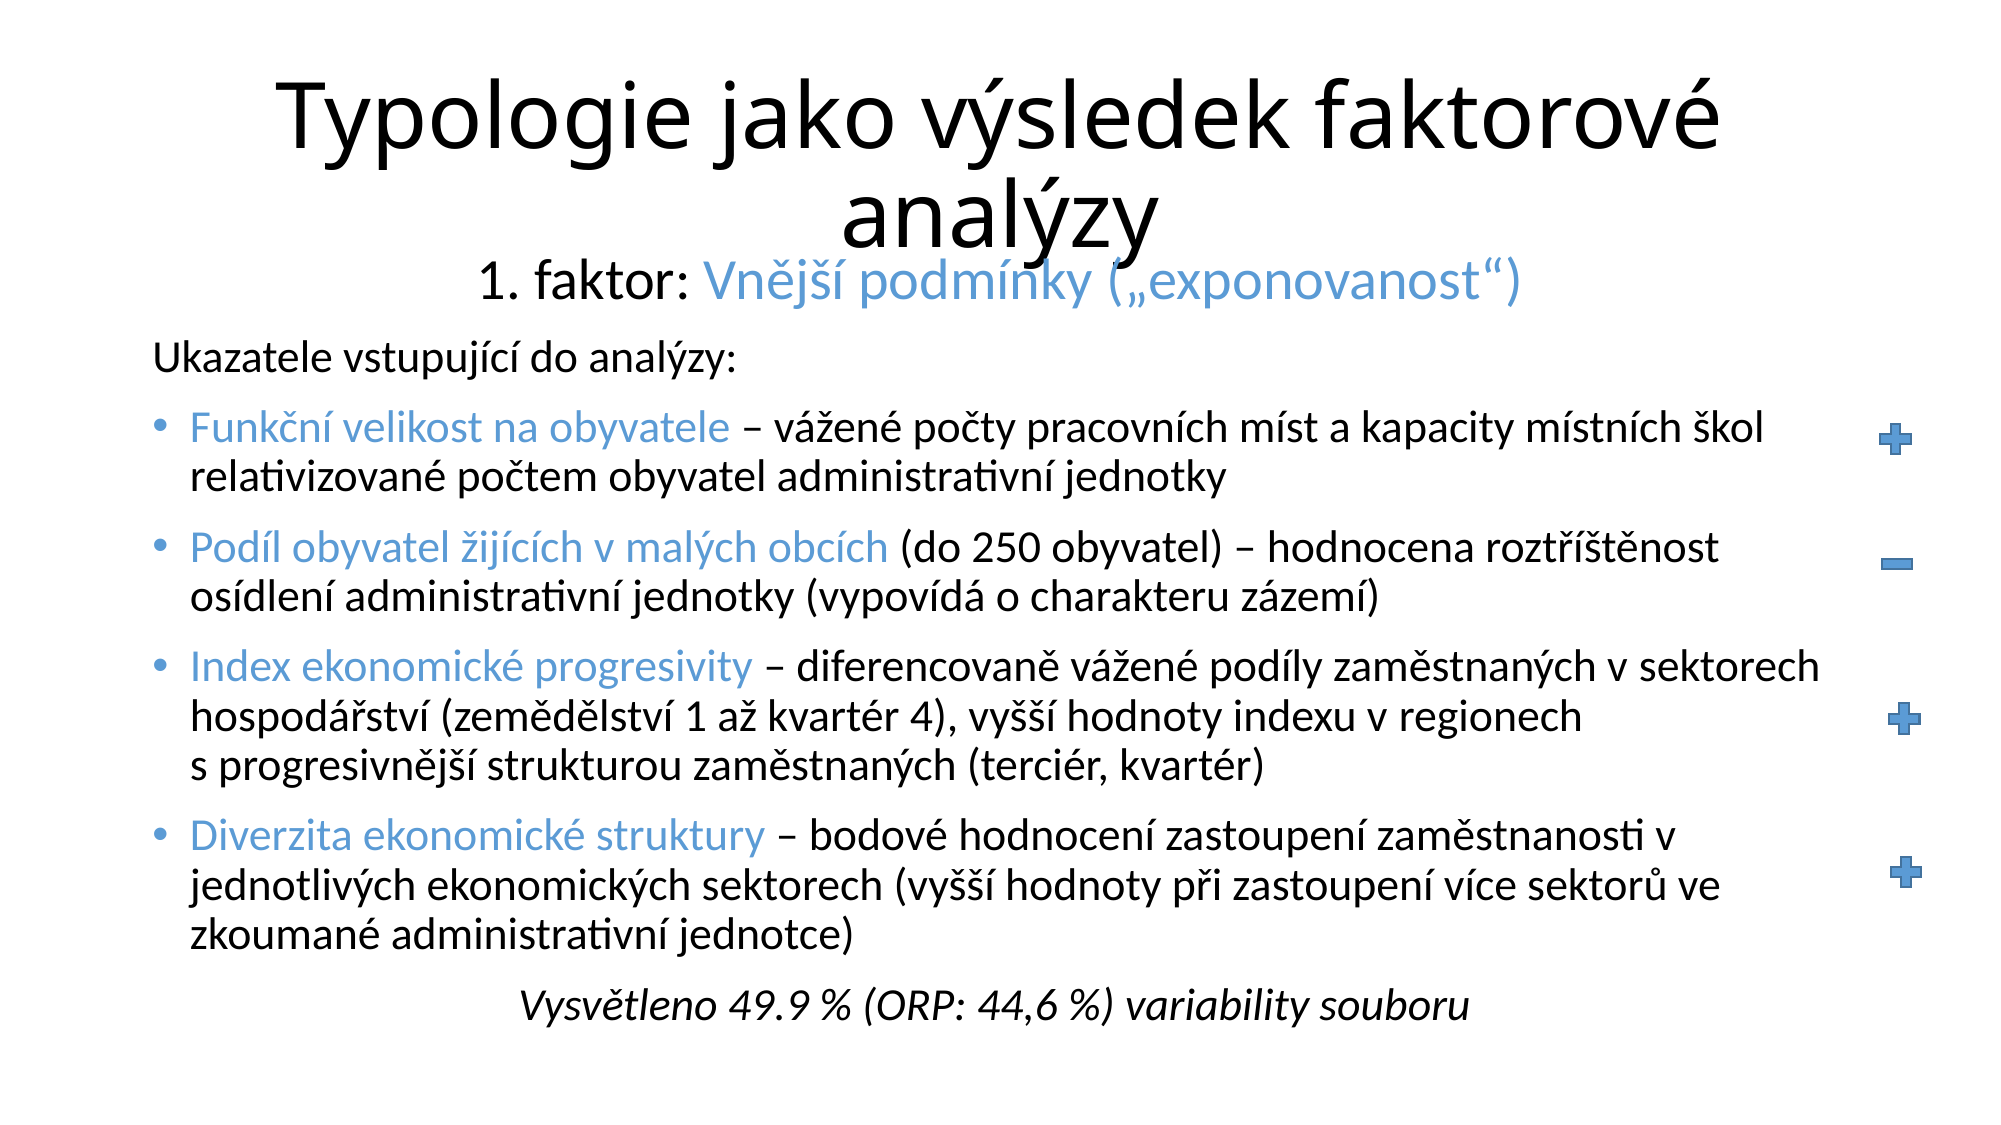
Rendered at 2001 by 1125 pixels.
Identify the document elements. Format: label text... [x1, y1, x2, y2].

text_box [1888, 702, 1921, 735]
list 1. faktor: Vnější podmínky („exponovanost“) Ukazatele vstupující do analýzy: Funkční velikost na obyvatele – vážené počty pracovních míst a kapacity místních škol relativizované počtem obyvatel administrativní jednotky Podíl obyvatel žijících v malých obcích (do 250 obyvatel) – hodnocena roztříštěnost osídlení administrativní jednotky (vypovídá o charakteru zázemí) Index ekonomické progresivity – diferencovaně vážené podíly zaměstnaných v sektorech hospodářství (zemědělství 1 až kvartér 4), vyšší hodnoty indexu v regionech s progresivnější strukturou zaměstnaných (terciér, kvartér) Diverzita ekonomické struktury – bodové hodnocení zastoupení zaměstnanosti v jednotlivých ekonomických sektorech (vyšší hodnoty při zastoupení více sektorů ve zkoumané administrativní jednotce) Vysvětleno 49.9 % (ORP: 44,6 %) variability souboru [137, 241, 1863, 1066]
text_box [1879, 423, 1912, 455]
title Typologie jako výsledek faktorové analýzy [137, 59, 1863, 241]
text_box [1890, 856, 1922, 888]
text_box [1881, 558, 1913, 570]
